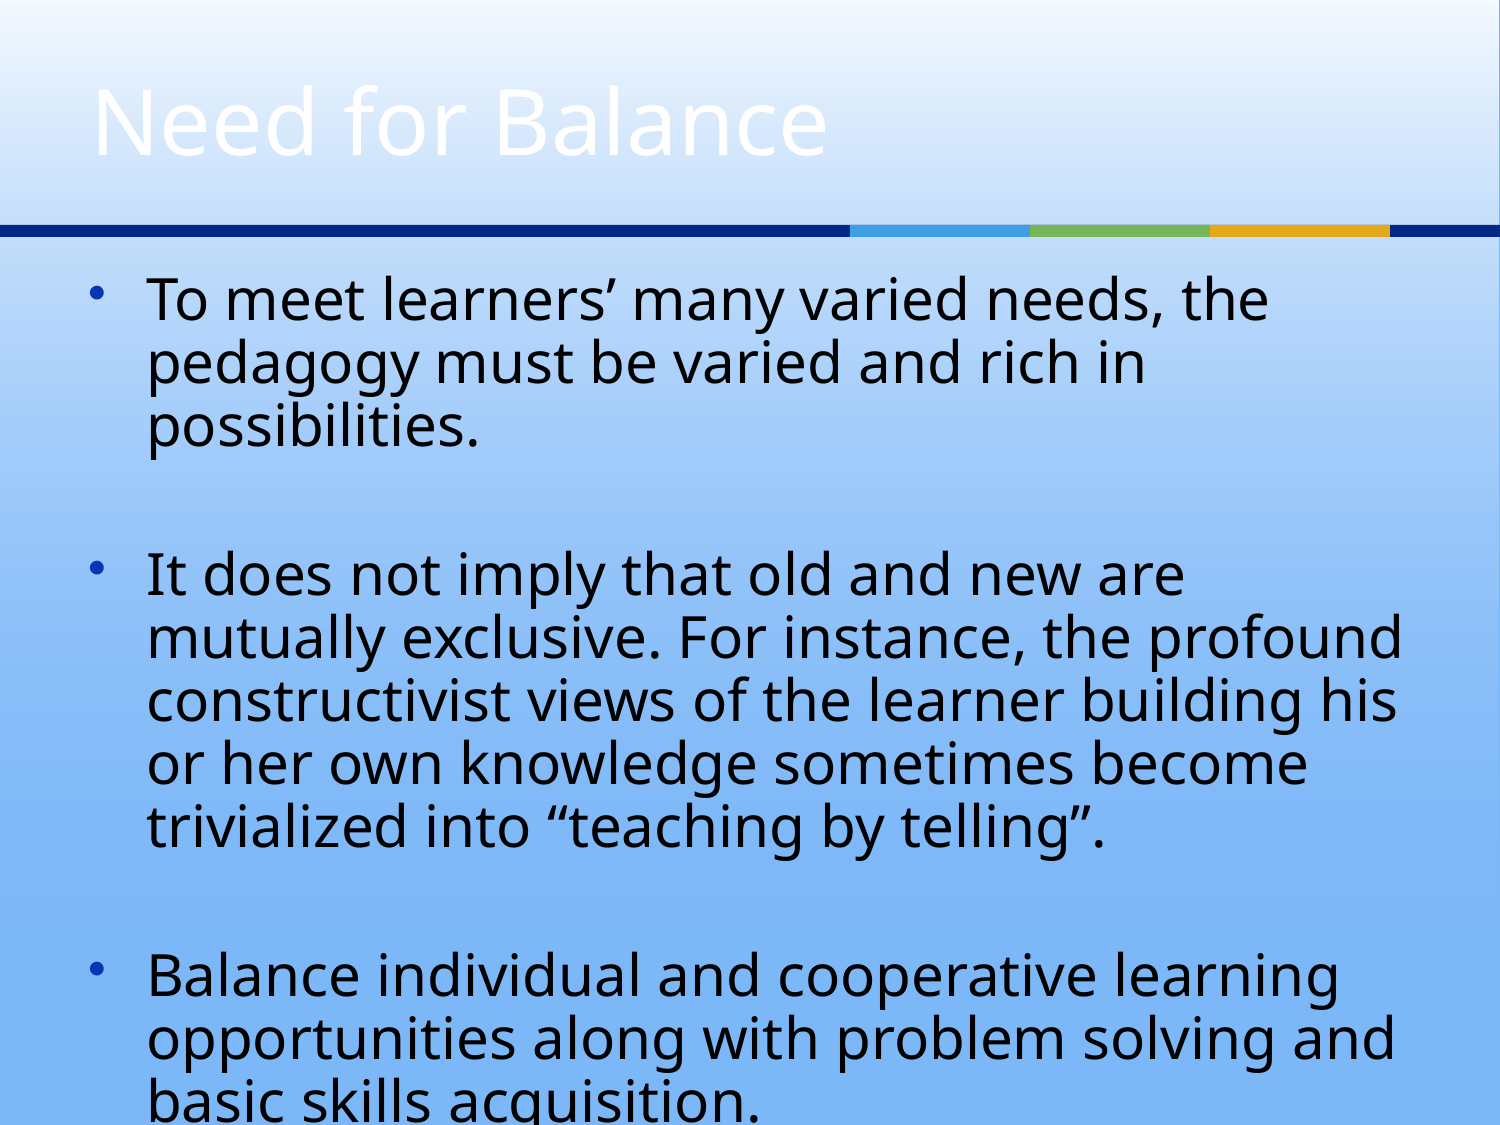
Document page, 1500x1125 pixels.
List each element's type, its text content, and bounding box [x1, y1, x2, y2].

list To meet learners’ many varied needs, the pedagogy must be varied and rich in possibilities. It does not imply that old and new are mutually exclusive. For instance, the profound constructivist views of the learner building his or her own knowledge sometimes become trivialized into “teaching by telling”. Balance individual and cooperative learning opportunities along with problem solving and basic skills acquisition. [75, 262, 1425, 1005]
title Need for Balance [75, 24, 1425, 213]
